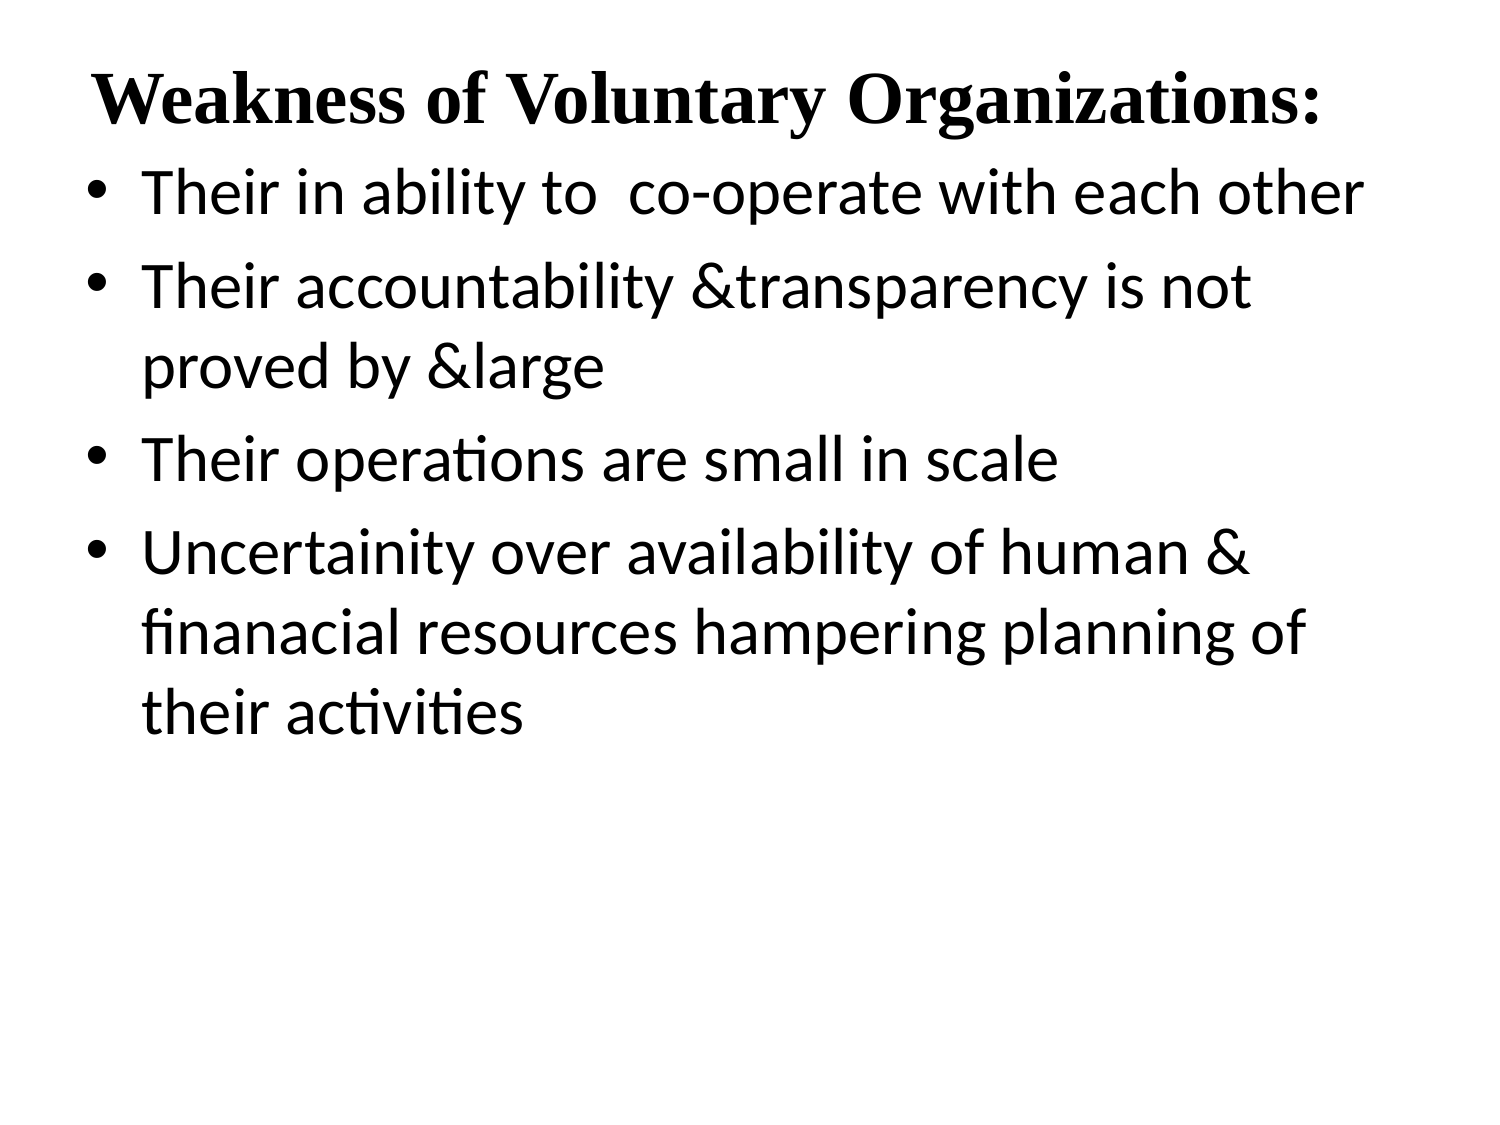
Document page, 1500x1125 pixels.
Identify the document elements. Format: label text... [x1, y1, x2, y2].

list Their in ability to co-operate with each other Their accountability &transparency is not proved by &large Their operations are small in scale Uncertainity over availability of human & finanacial resources hampering planning of their activities [70, 140, 1425, 1005]
title Weakness of Voluntary Organizations: [75, 45, 1425, 140]
